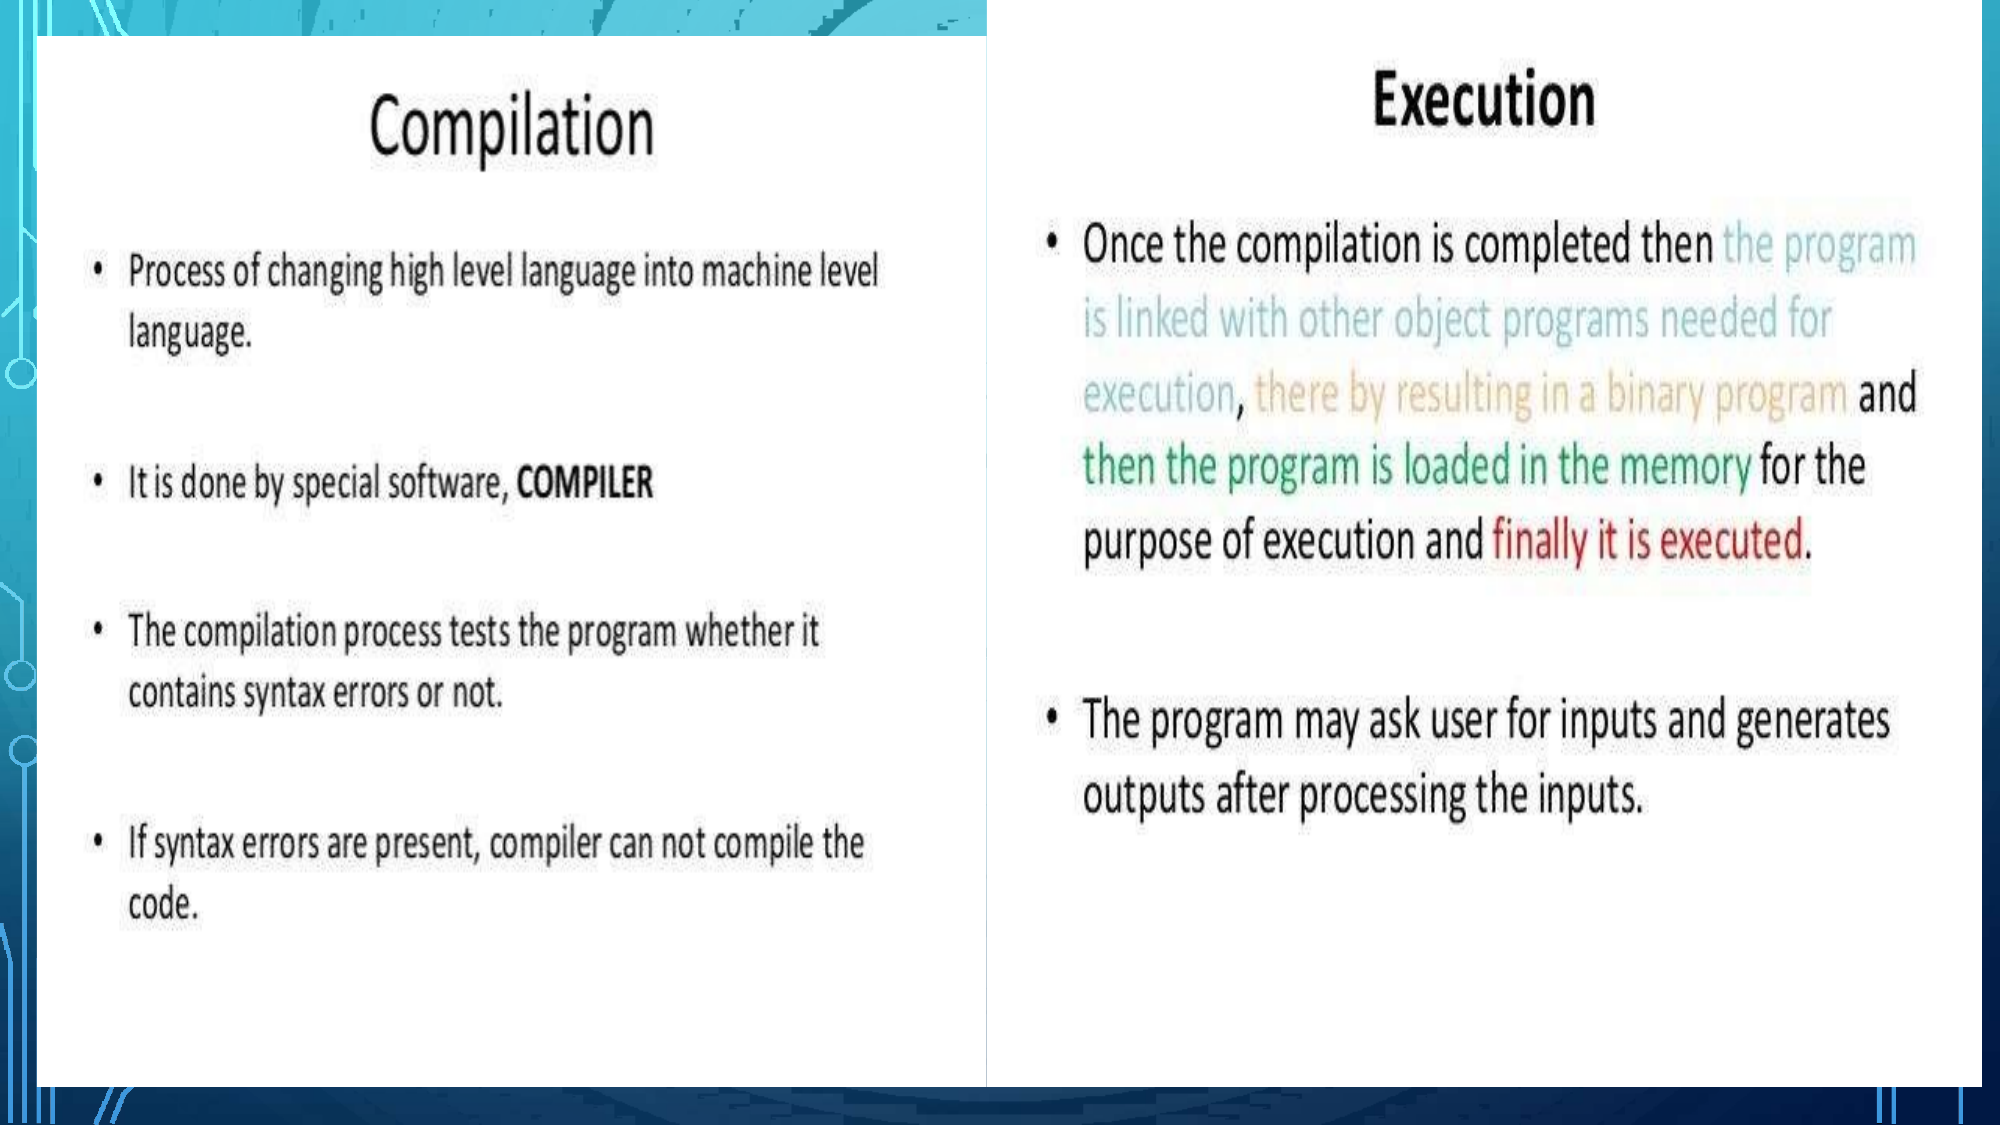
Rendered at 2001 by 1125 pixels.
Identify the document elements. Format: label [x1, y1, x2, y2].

text_box [0, 0, 2000, 1125]
